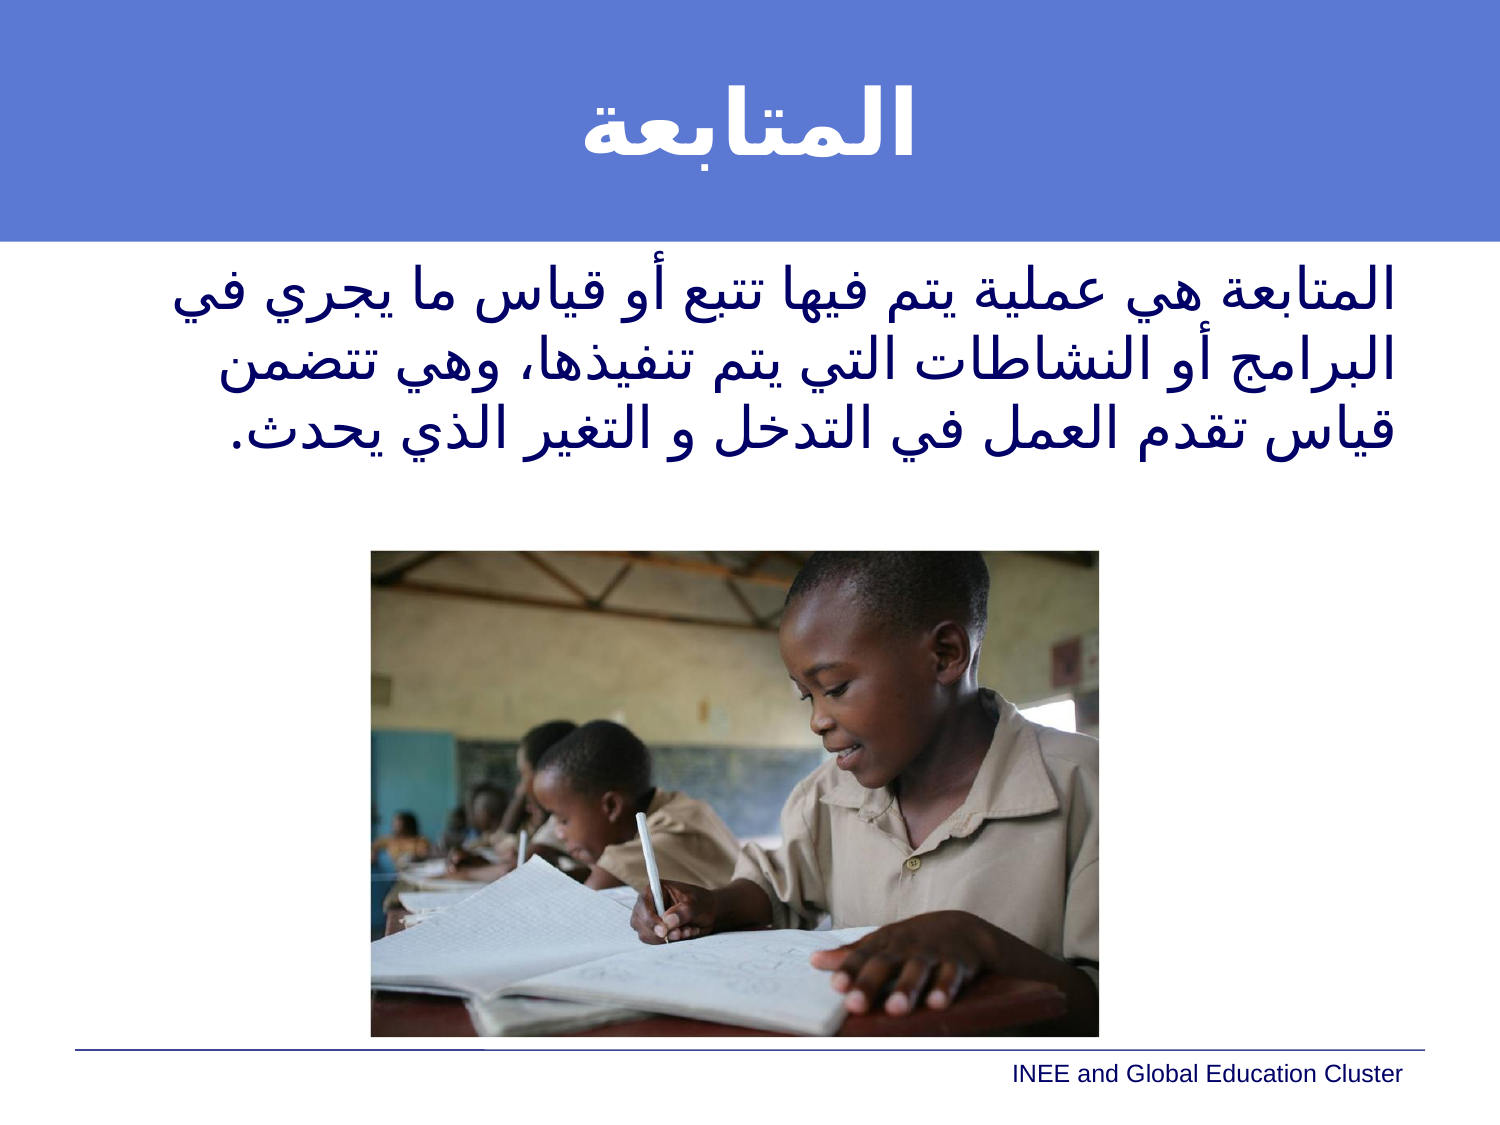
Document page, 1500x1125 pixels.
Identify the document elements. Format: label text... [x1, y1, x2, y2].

footer INEE and Global Education Cluster [75, 1049, 1427, 1103]
list المتابعة هي عملية يتم فيها تتبع أو قياس ما يجري في البرامج أو النشاطات التي يتم تنفيذها، وهي تتضمن قياس تقدم العمل في التدخل و التغير الذي يحدث. [74, 242, 1426, 1006]
title المتابعة [74, 24, 1426, 213]
picture [368, 549, 1100, 1038]
